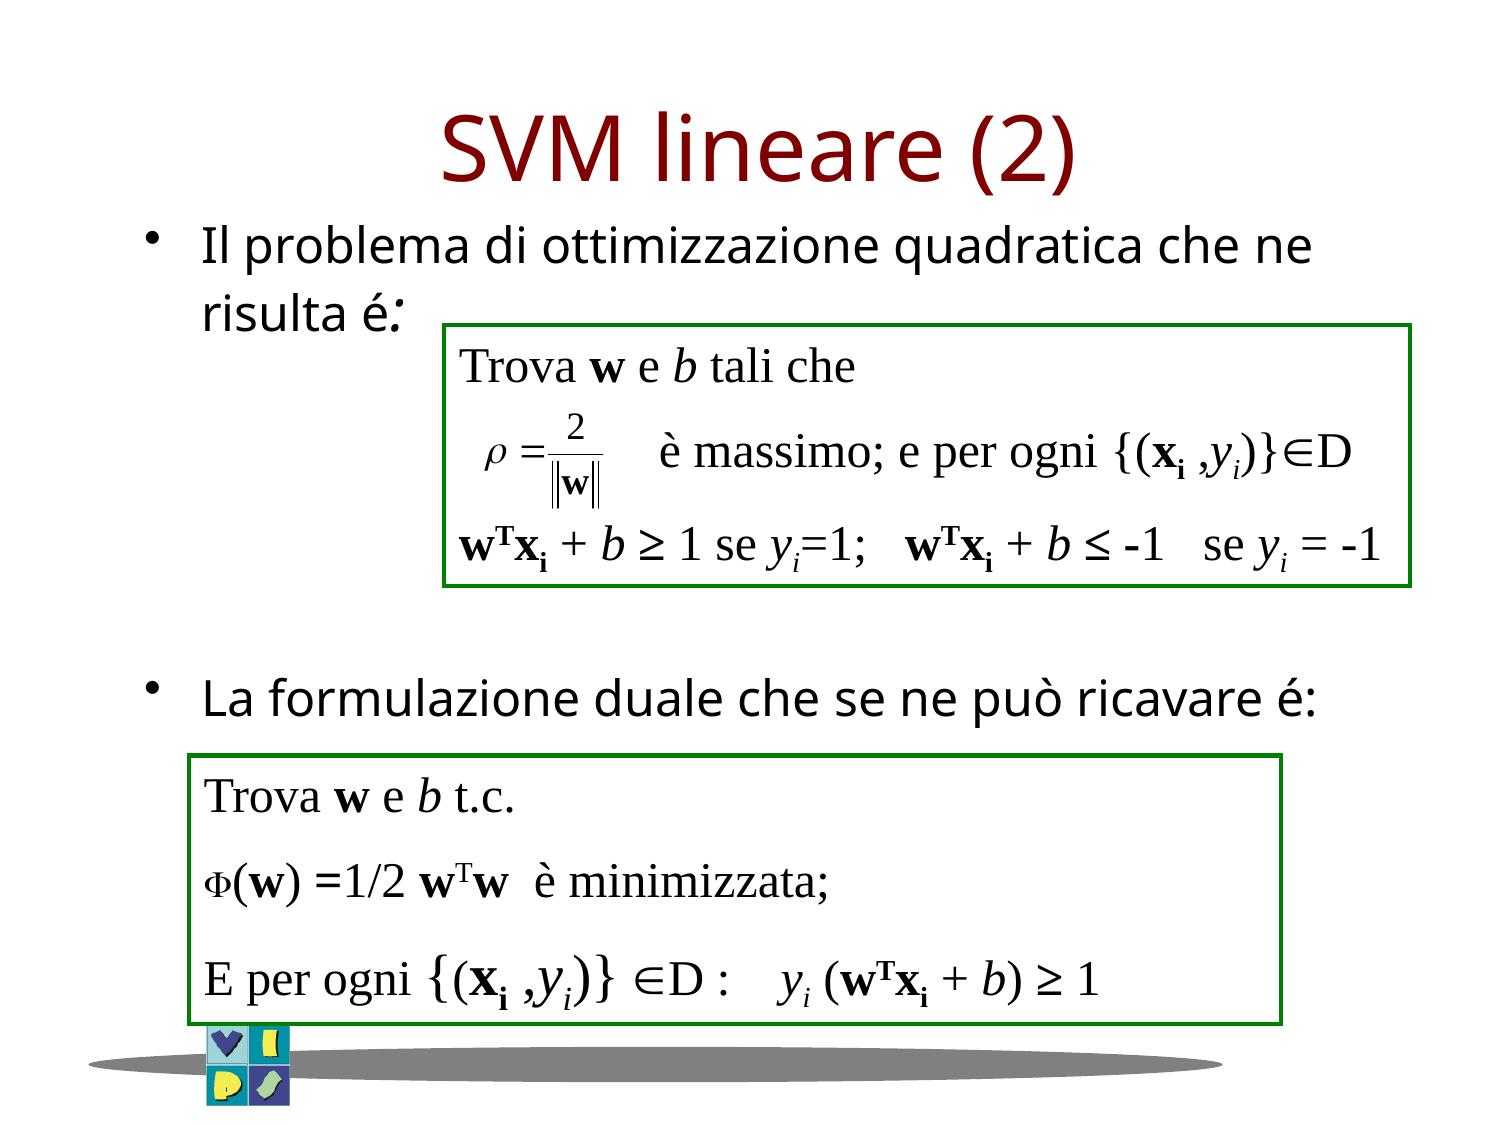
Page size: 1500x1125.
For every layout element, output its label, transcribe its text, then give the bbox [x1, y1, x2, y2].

picture [206, 1024, 290, 1106]
title SVM lineare (2) [121, 51, 1397, 239]
text_box Trova w e b t.c. (w) =1/2 wTw è minimizzata; E per ogni {(xi ,yi)} D : yi (wTxi + b) ≥ 1 [188, 755, 1281, 1024]
text_box Trova w e b tali che è massimo; e per ogni {(xi ,yi)}D wTxi + b ≥ 1 se yi=1; wTxi + b ≤ -1 se yi = -1 [444, 324, 1410, 586]
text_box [476, 402, 610, 516]
list Il problema di ottimizzazione quadratica che ne risulta é: La formulazione duale che se ne può ricavare é: [129, 205, 1405, 881]
